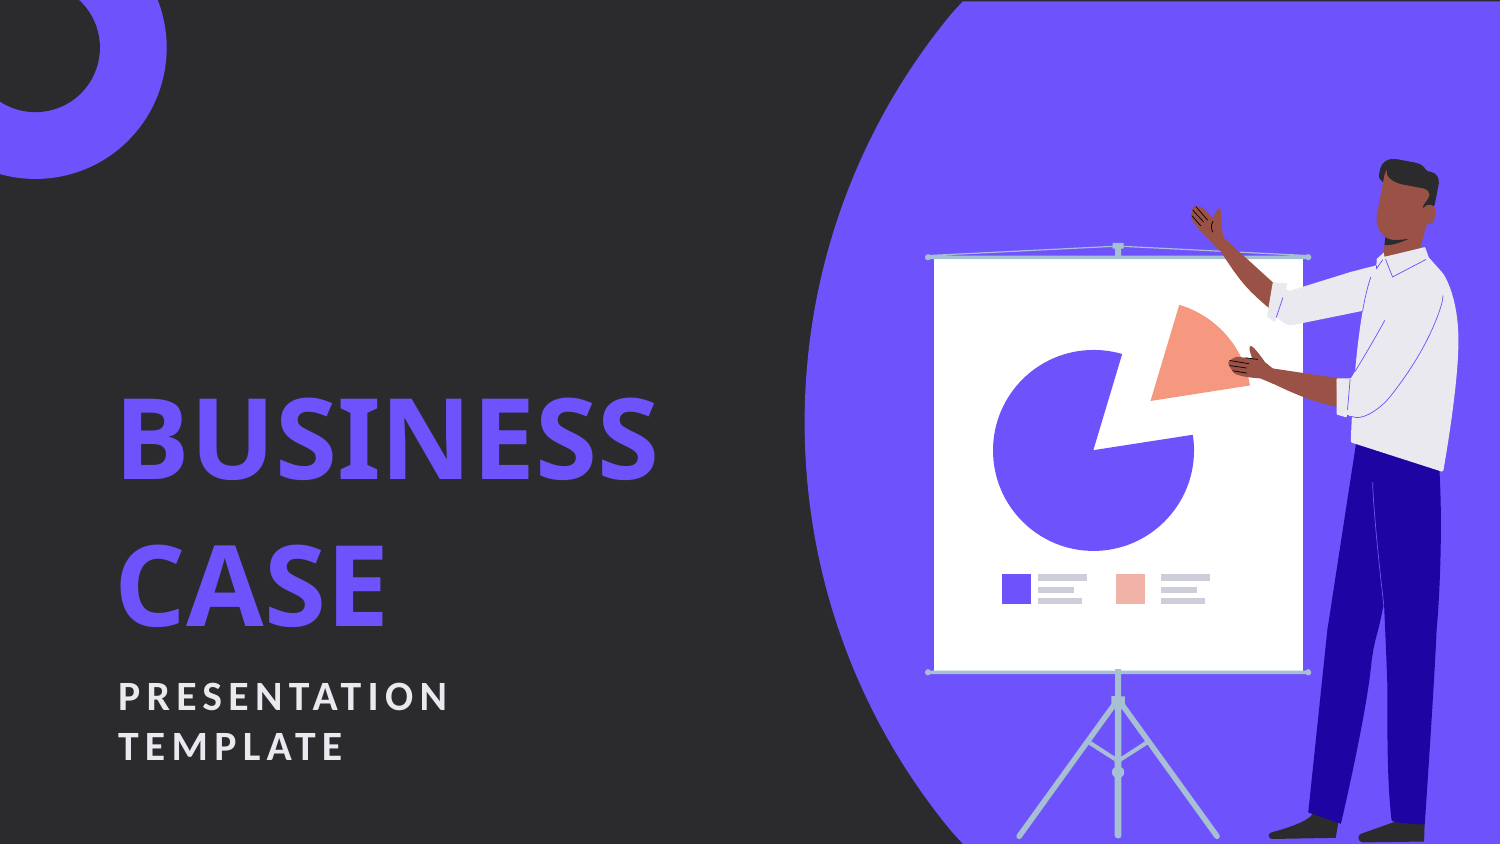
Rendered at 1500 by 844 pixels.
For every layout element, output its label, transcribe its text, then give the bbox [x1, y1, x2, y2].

subtitle BUSINESS CASE [99, 359, 750, 660]
list PRESENTATION TEMPLATE [118, 668, 544, 770]
text_box [802, 0, 1500, 844]
text_box [0, 0, 169, 182]
text_box [0, 0, 103, 115]
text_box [924, 158, 1459, 843]
